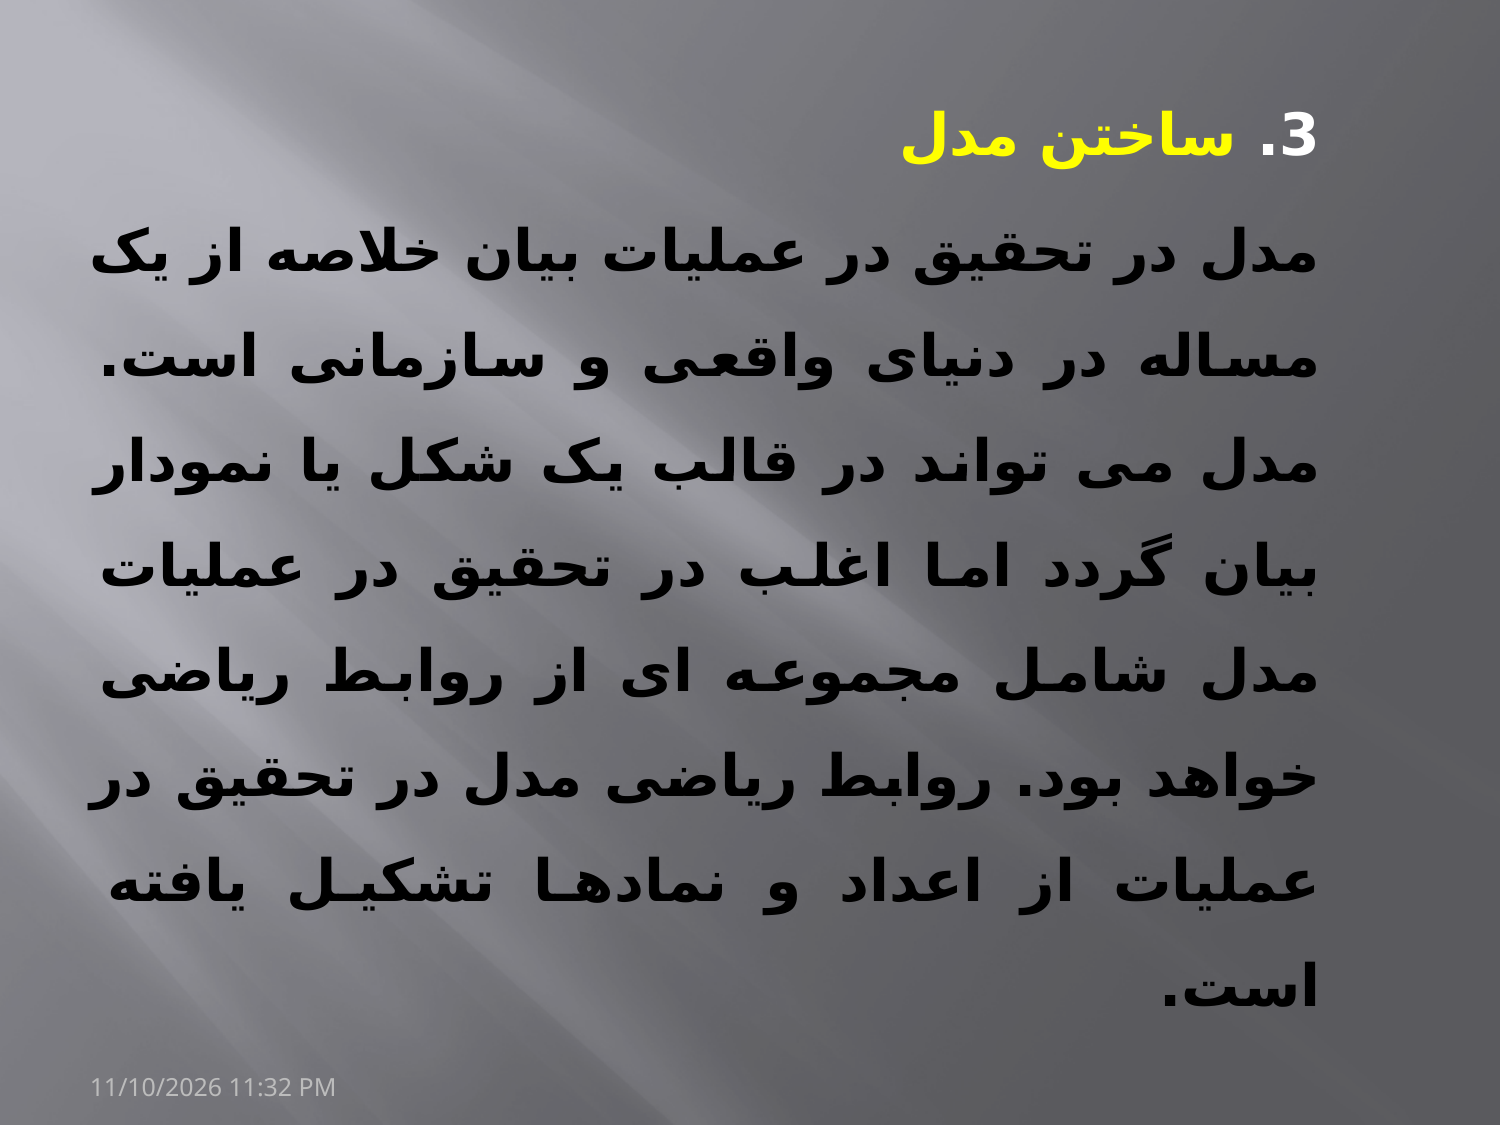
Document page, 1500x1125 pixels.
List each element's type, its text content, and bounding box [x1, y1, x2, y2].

slide_number 20/مارس/1 [75, 1052, 425, 1113]
list 3. ساختن مدل مدل در تحقیق در عملیات بیان خلاصه از یک مساله در دنیای واقعی و سازمانی است. مدل می تواند در قالب یک شکل یا نمودار بیان گردد اما اغلب در تحقیق در عملیات مدل شامل مجموعه ای از روابط ریاضی خواهد بود. روابط ریاضی مدل در تحقیق در عملیات از اعداد و نمادها تشکیل یافته است. [75, 54, 1425, 1035]
